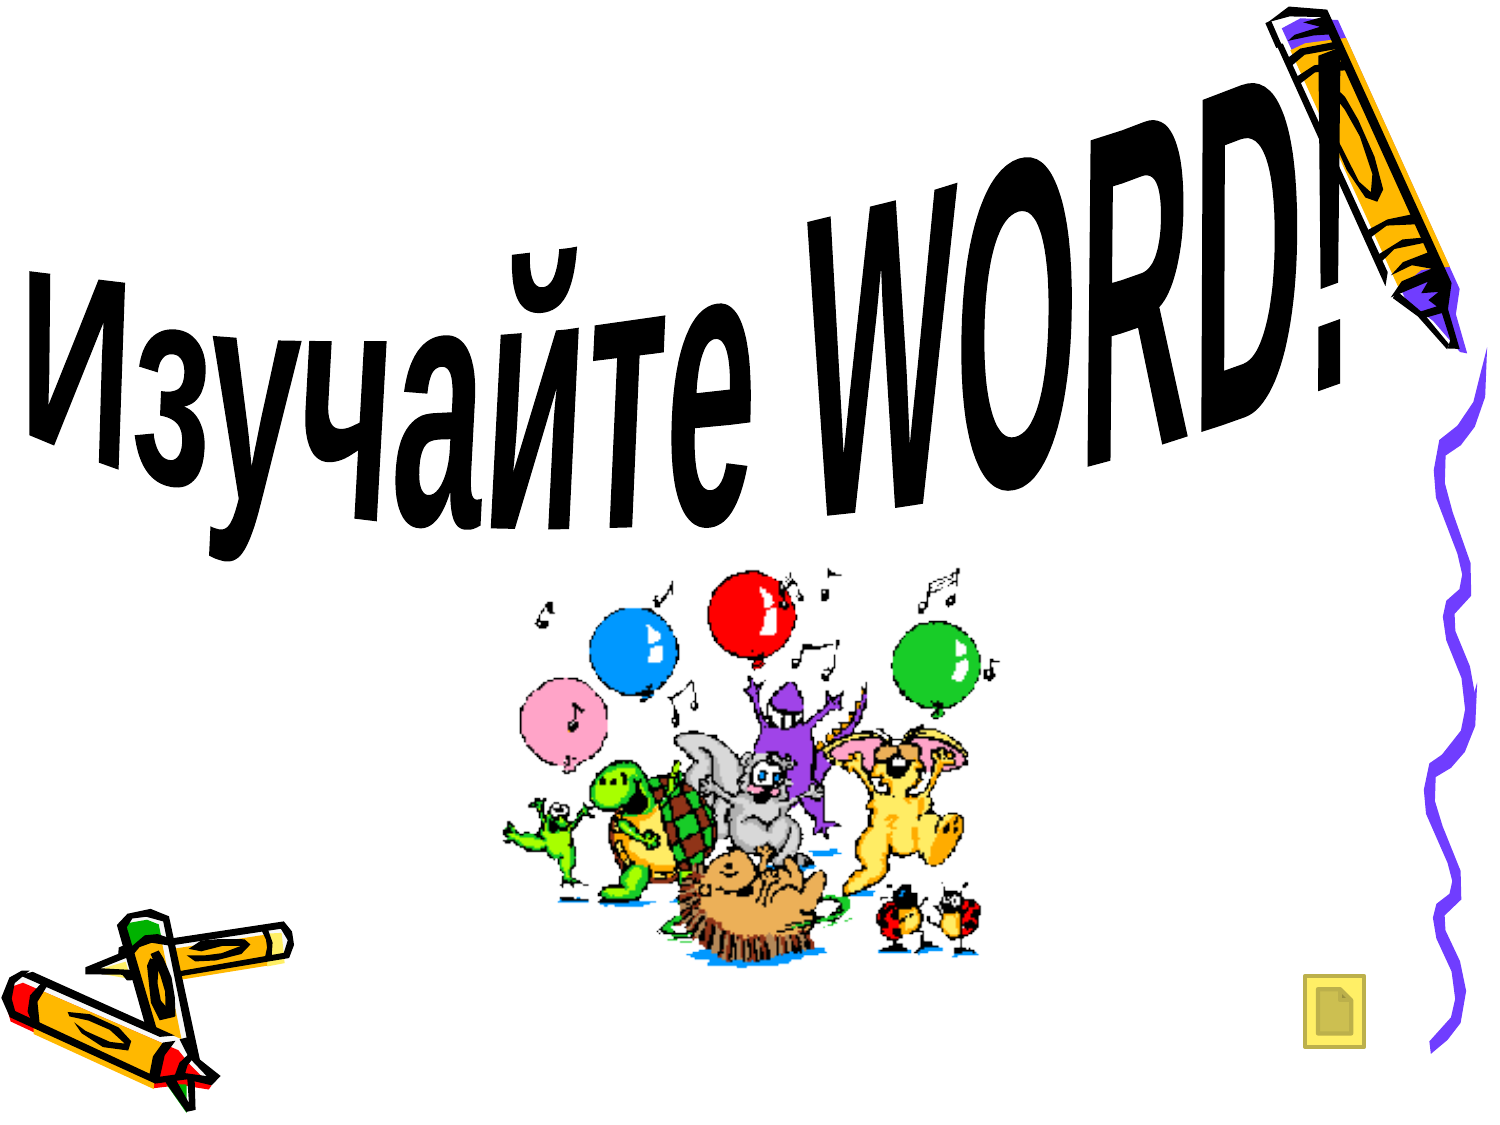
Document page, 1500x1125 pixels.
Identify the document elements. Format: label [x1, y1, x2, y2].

text_box [1303, 974, 1366, 1049]
picture [501, 562, 1007, 971]
